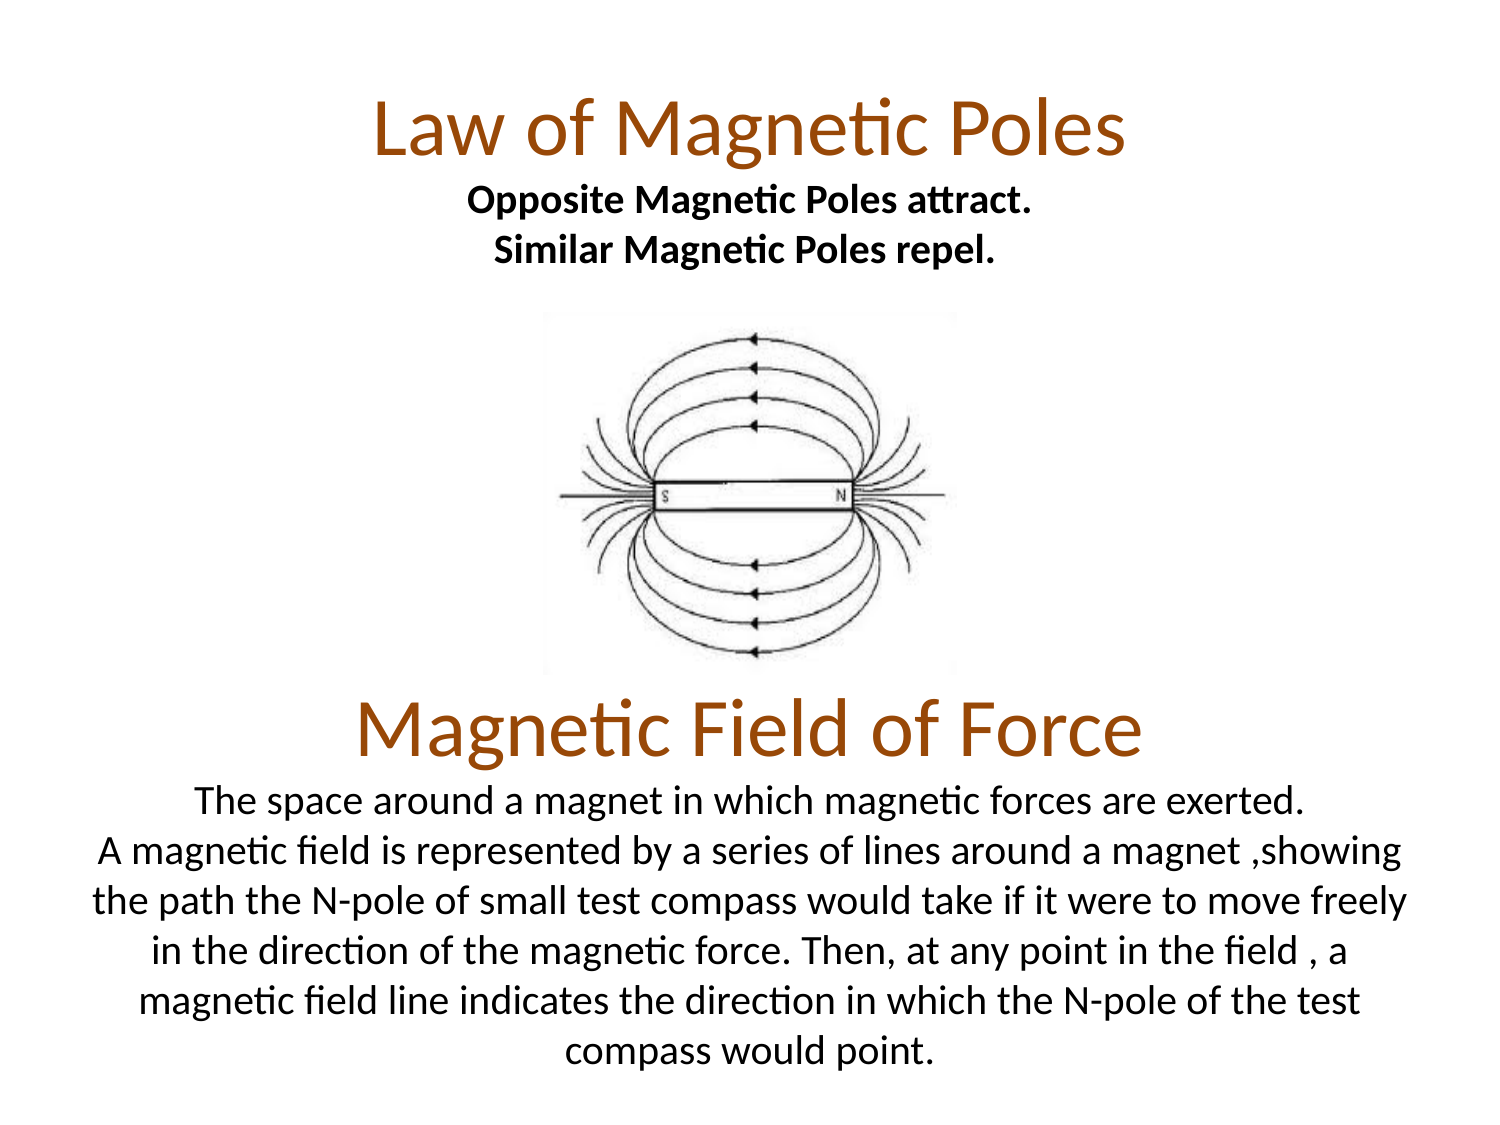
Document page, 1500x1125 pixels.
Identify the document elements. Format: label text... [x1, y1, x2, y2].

picture [543, 312, 957, 676]
title Law of Magnetic Poles Opposite Magnetic Poles attract. Similar Magnetic Poles repel. Magnetic Field of Force The space around a magnet in which magnetic forces are exerted. A magnetic field is represented by a series of lines around a magnet ,showing the path the N-pole of small test compass would take if it were to move freely in the direction of the magnetic force. Then, at any point in the field , a magnetic field line indicates the direction in which the N-pole of the test compass would point. [75, 45, 1425, 1100]
